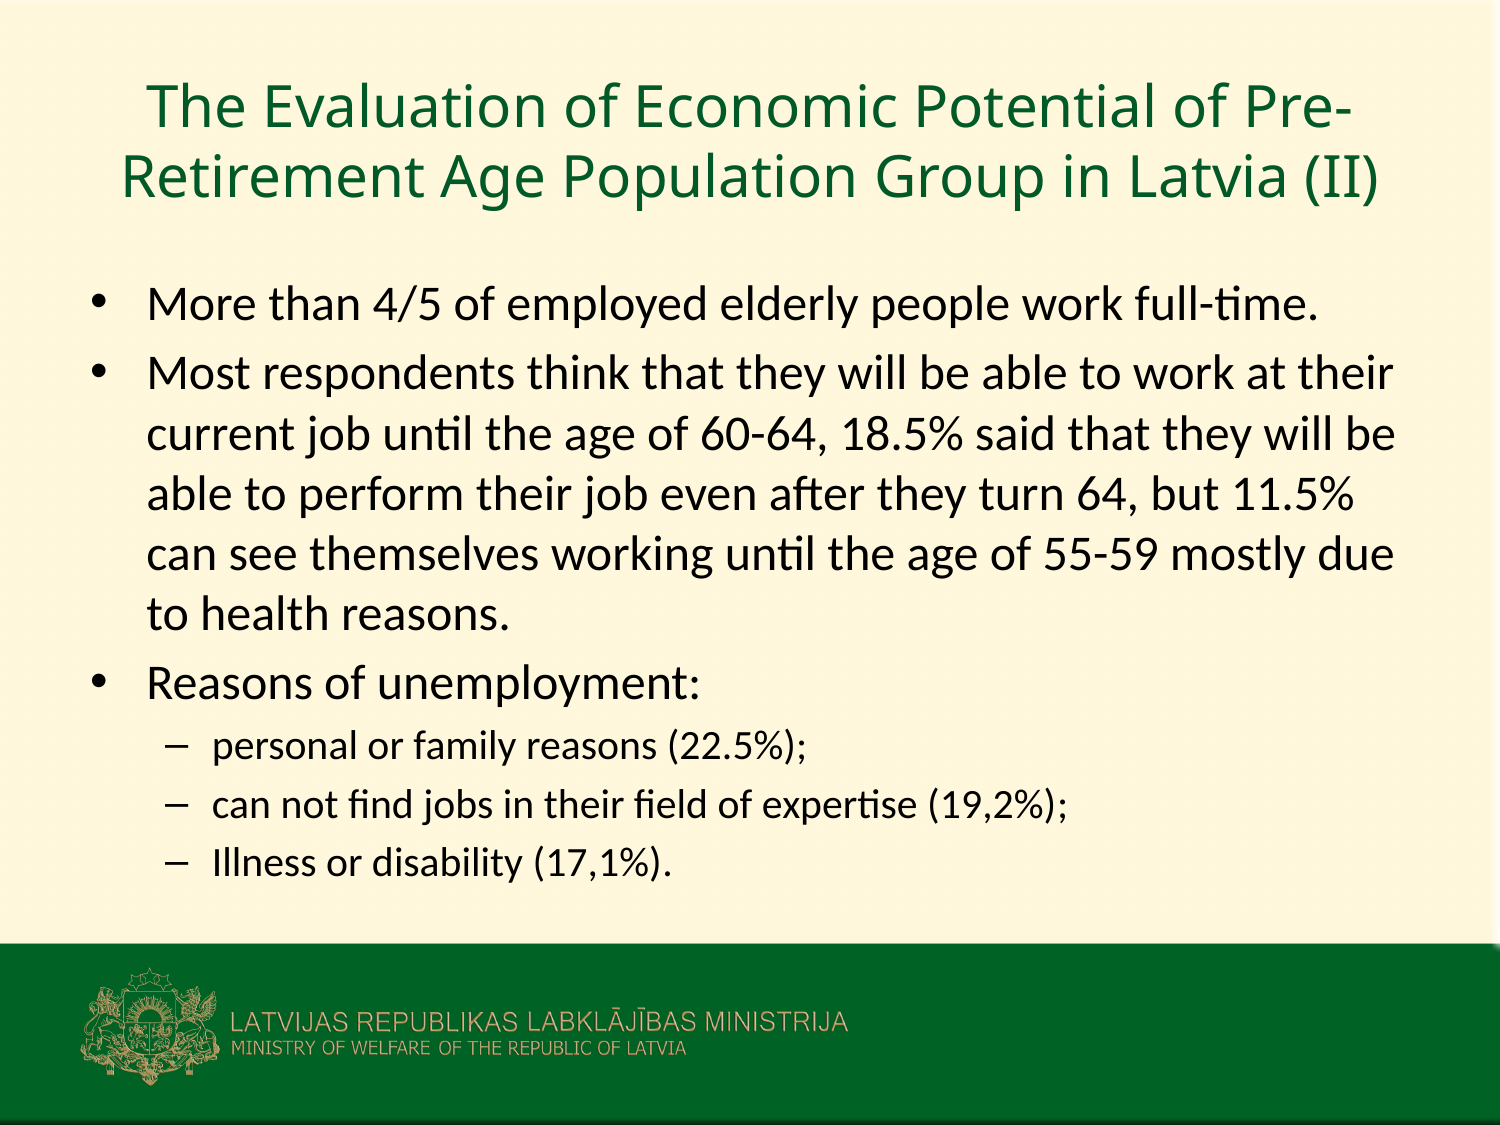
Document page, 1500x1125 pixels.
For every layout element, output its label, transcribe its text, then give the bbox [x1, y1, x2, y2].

picture [0, 0, 1500, 1125]
title The Evaluation of Economic Potential of Pre-Retirement Age Population Group in Latvia (II) [74, 44, 1426, 233]
list More than 4/5 of employed elderly people work full-time. Most respondents think that they will be able to work at their current job until the age of 60-64, 18.5% said that they will be able to perform their job even after they turn 64, but 11.5% can see themselves working until the age of 55-59 mostly due to health reasons. Reasons of unemployment: personal or family reasons (22.5%); can not find jobs in their field of expertise (19,2%); Illness or disability (17,1%). [74, 262, 1426, 1006]
